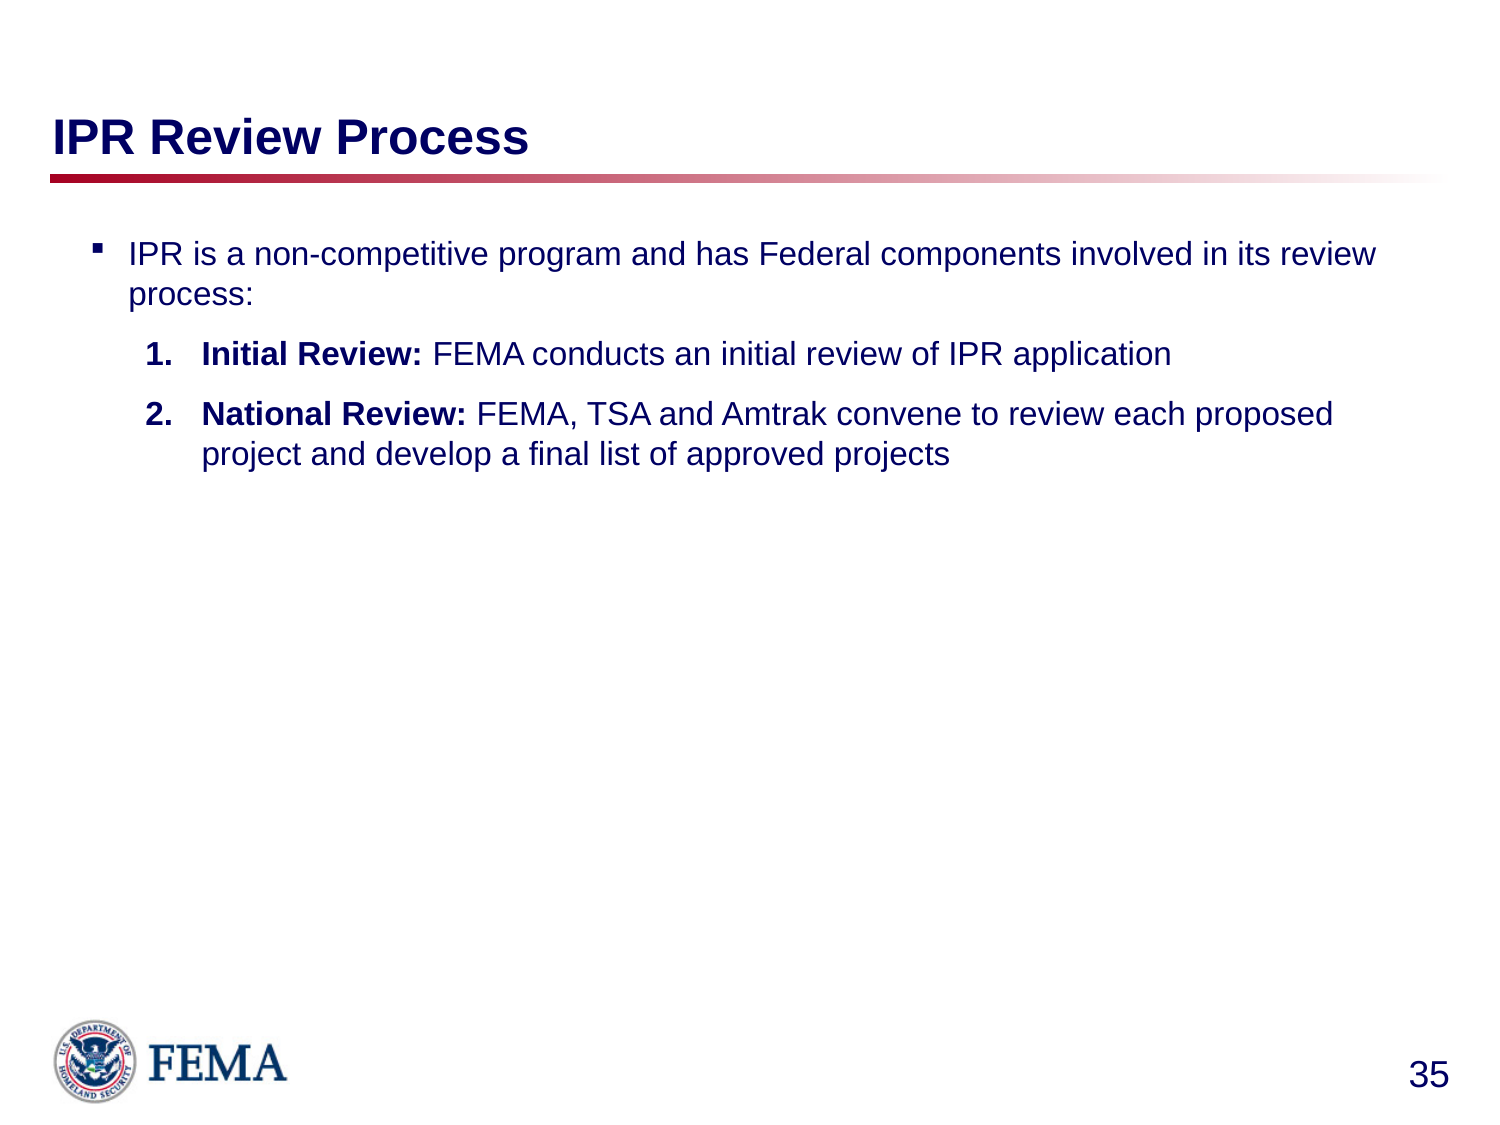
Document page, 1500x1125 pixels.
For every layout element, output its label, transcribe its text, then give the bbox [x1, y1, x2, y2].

slide_number 35 [1099, 1024, 1451, 1103]
picture [51, 1017, 290, 1106]
title IPR Review Process [36, 0, 1435, 173]
list IPR is a non-competitive program and has Federal components involved in its review process: Initial Review: FEMA conducts an initial review of IPR application National Review: FEMA, TSA and Amtrak convene to review each proposed project and develop a final list of approved projects [74, 224, 1426, 968]
